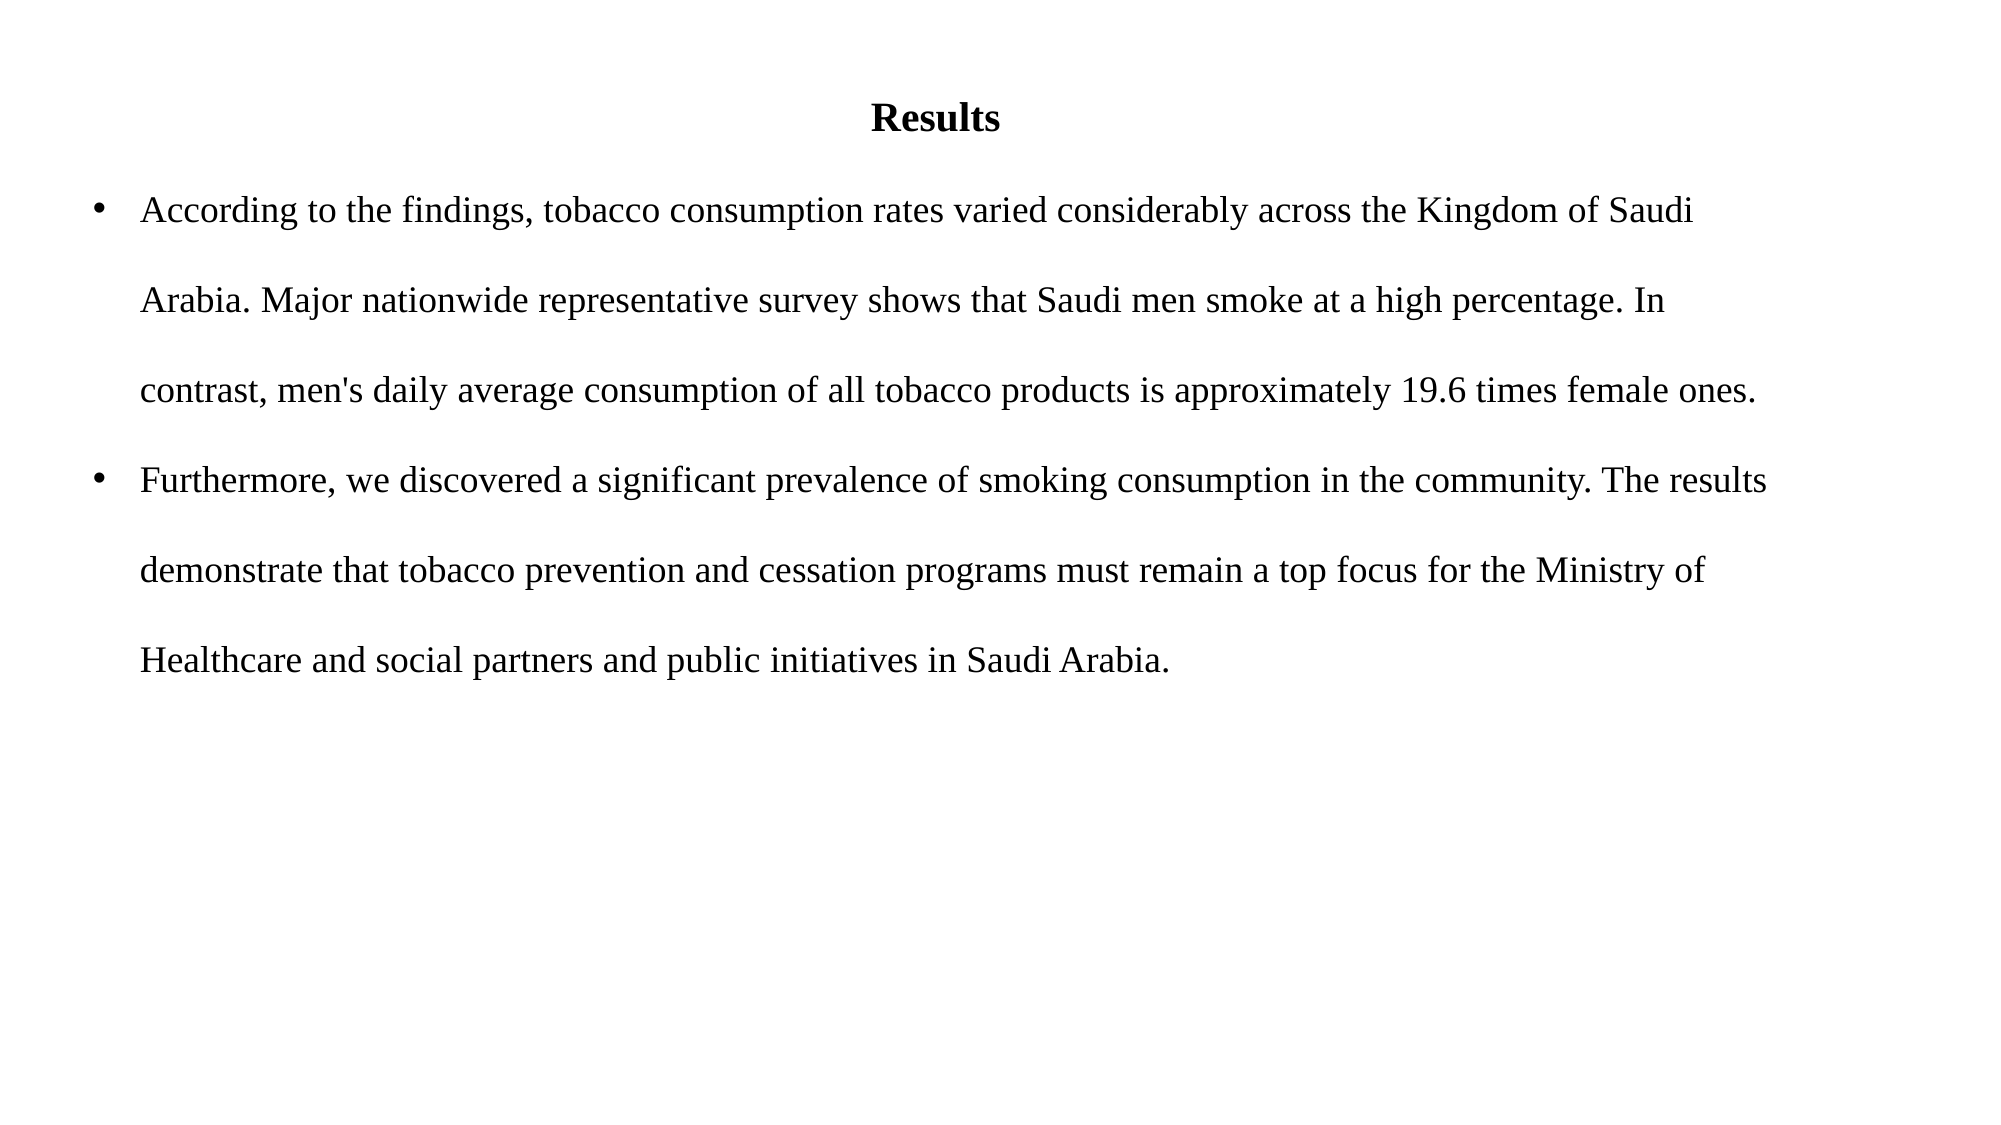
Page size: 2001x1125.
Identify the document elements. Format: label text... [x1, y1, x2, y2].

text_box Results According to the findings, tobacco consumption rates varied considerably across the Kingdom of Saudi Arabia. Major nationwide representative survey shows that Saudi men smoke at a high percentage. In contrast, men's daily average consumption of all tobacco products is approximately 19.6 times female ones. Furthermore, we discovered a significant prevalence of smoking consumption in the community. The results demonstrate that tobacco prevention and cessation programs must remain a top focus for the Ministry of Healthcare and social partners and public initiatives in Saudi Arabia. [78, 32, 1794, 688]
